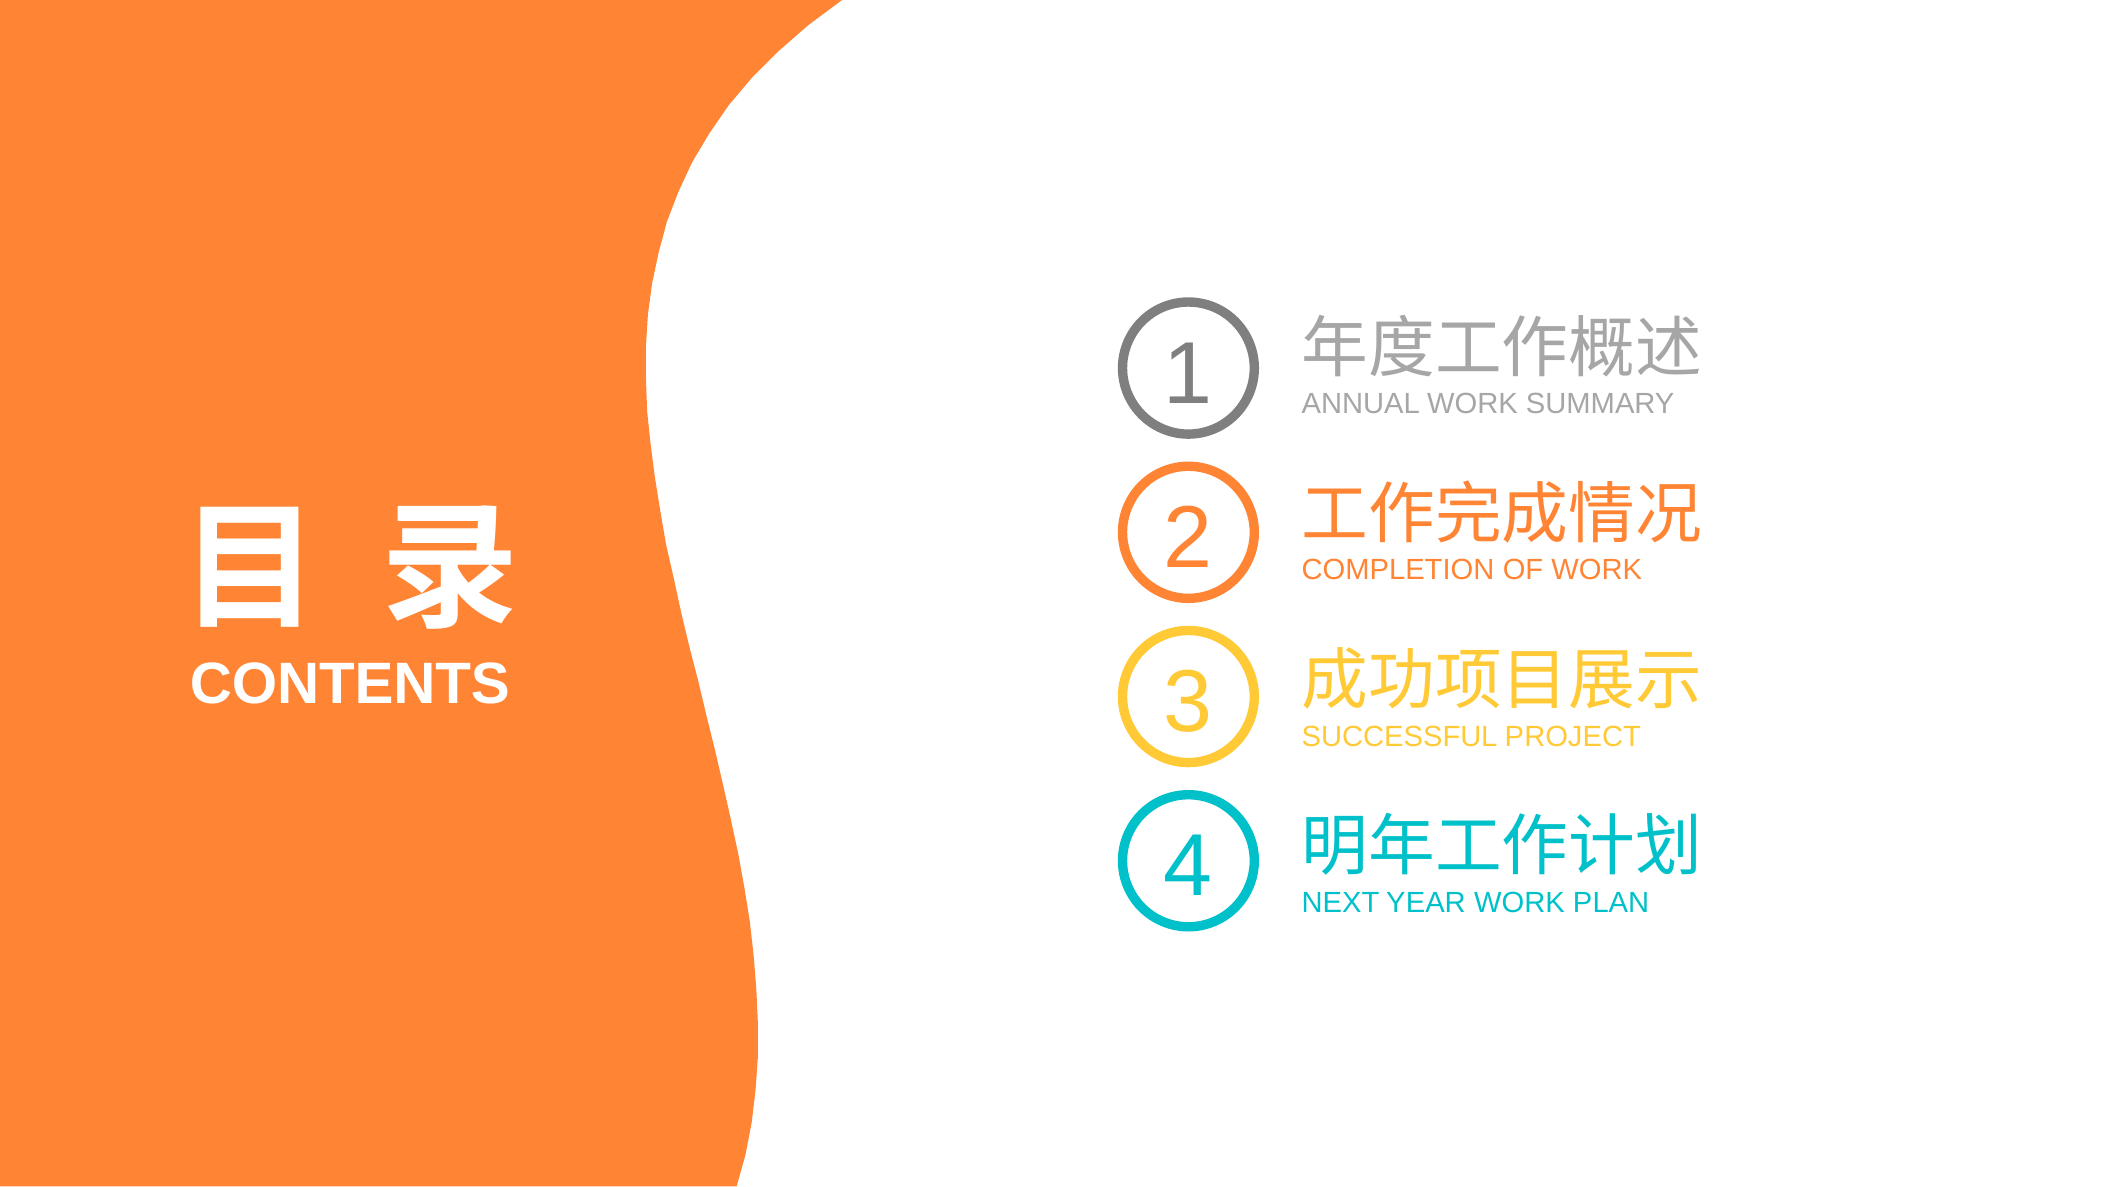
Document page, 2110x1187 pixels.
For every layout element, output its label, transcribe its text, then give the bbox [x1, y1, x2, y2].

text_box CONTENTS [116, 645, 584, 716]
text_box 工作完成情况 COMPLETION OF WORK [1301, 470, 1746, 586]
text_box [0, 0, 844, 1187]
text_box 明年工作计划 NEXT YEAR WORK PLAN [1301, 802, 1746, 918]
text_box 2 [1122, 466, 1255, 599]
text_box 年度工作概述 ANNUAL WORK SUMMARY [1301, 304, 1746, 420]
text_box 3 [1122, 630, 1255, 763]
text_box 4 [1122, 794, 1255, 927]
text_box 1 [1122, 302, 1255, 435]
text_box 成功项目展示 SUCCESSFUL PROJECT [1301, 636, 1746, 752]
text_box 目 录 [114, 479, 586, 645]
